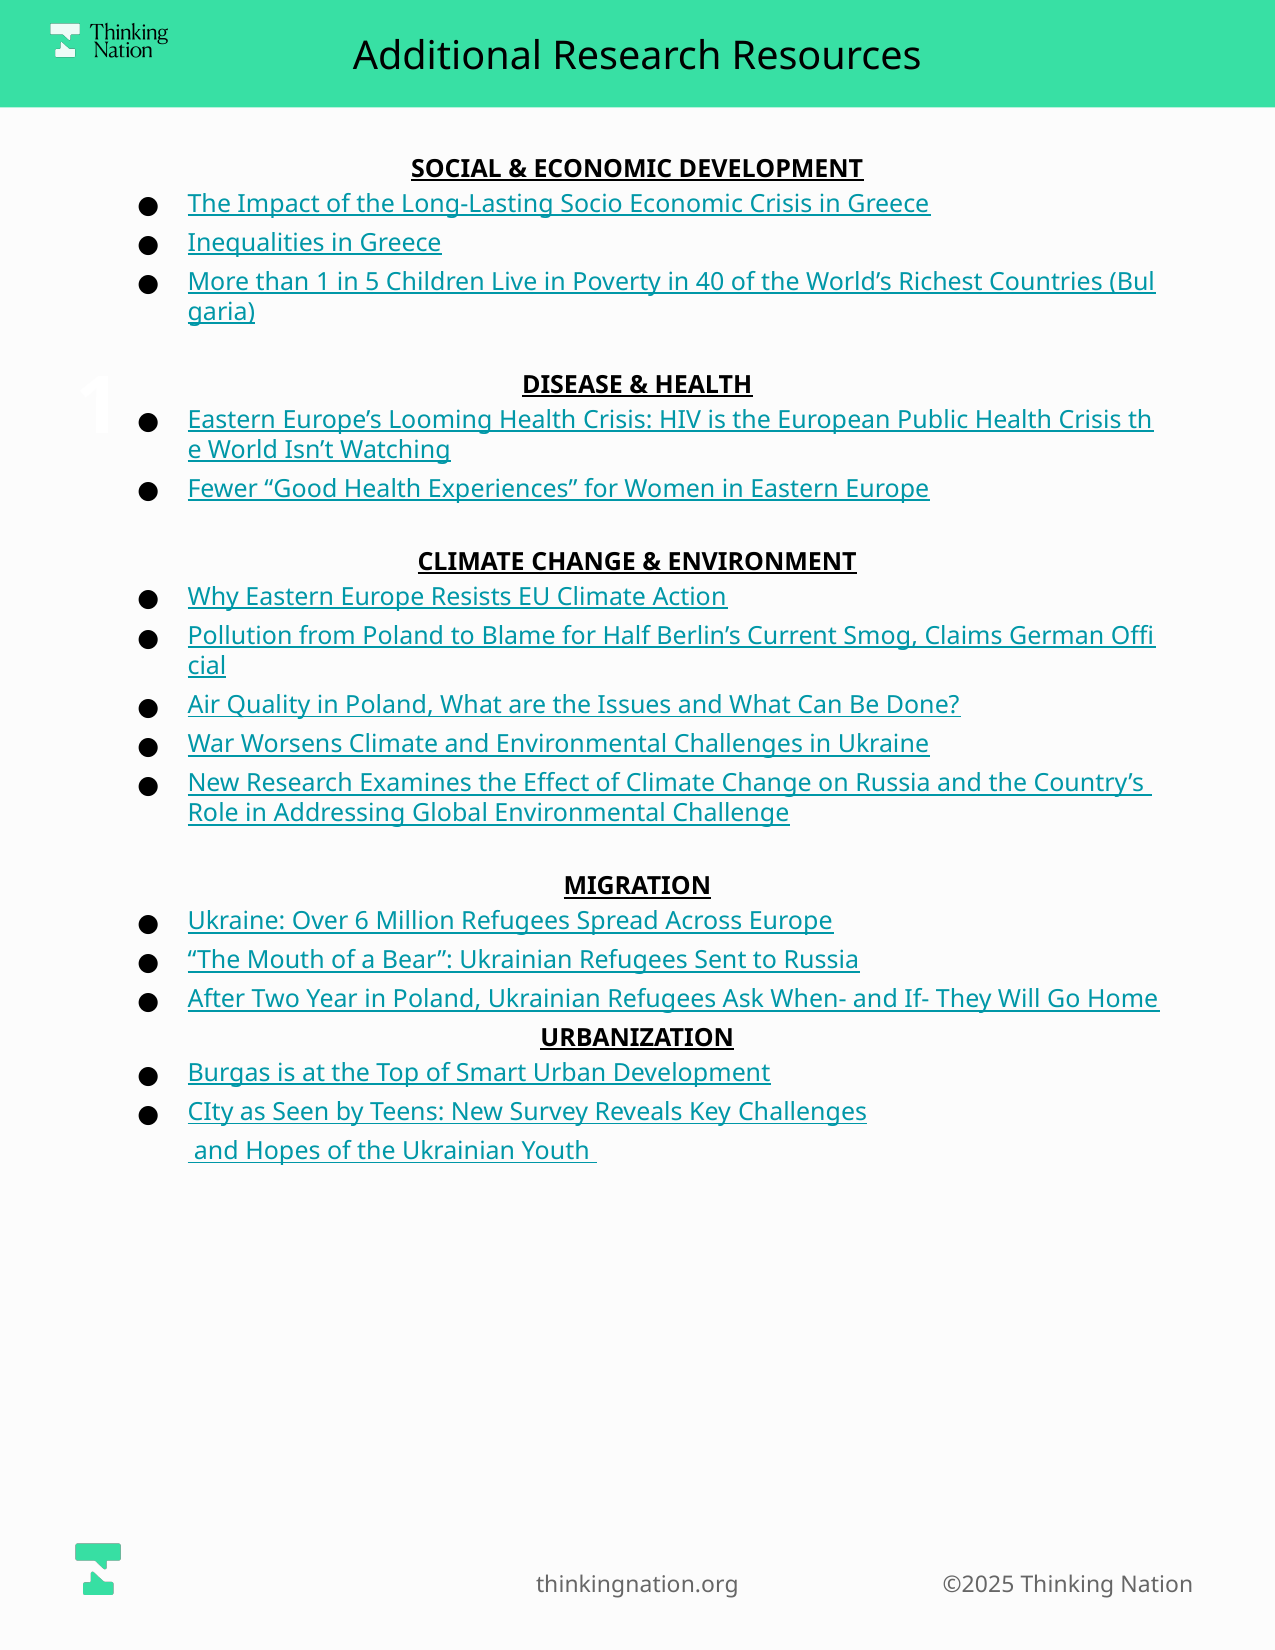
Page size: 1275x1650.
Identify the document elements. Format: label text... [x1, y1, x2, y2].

picture [36, 12, 172, 69]
text_box Additional Research Resources [0, 0, 1275, 108]
picture [62, 1533, 134, 1605]
text_box ©2025 Thinking Nation [907, 1553, 1210, 1605]
text_box thinkingnation.org [486, 1553, 789, 1605]
text_box SOCIAL & ECONOMIC DEVELOPMENT The Impact of the Long-Lasting Socio Economic Crisis in Greece Inequalities in Greece More than 1 in 5 Children Live in Poverty in 40 of the World’s Richest Countries (Bulgaria) DISEASE & HEALTH Eastern Europe’s Looming Health Crisis: HIV is the European Public Health Crisis the World Isn’t Watching Fewer “Good Health Experiences” for Women in Eastern Europe CLIMATE CHANGE & ENVIRONMENT Why Eastern Europe Resists EU Climate Action Pollution from Poland to Blame for Half Berlin’s Current Smog, Claims German Official Air Quality in Poland, What are the Issues and What Can Be Done? War Worsens Climate and Environmental Challenges in Ukraine New Research Examines the Effect of Climate Change on Russia and the Country’s Role in Addressing Global Environmental Challenge MIGRATION Ukraine: Over 6 Million Refugees Spread Across Europe “The Mouth of a Bear”: Ukrainian Refugees Sent to Russia After Two Year in Poland, Ukrainian Refugees Ask When- and If- They Will Go Home URBANIZATION Burgas is at the Top of Smart Urban Development CIty as Seen by Teens: New Survey Reveals Key Challenges and Hopes of the Ukrainian Youth [97, 132, 1178, 1098]
text_box 1 [30, 315, 165, 450]
